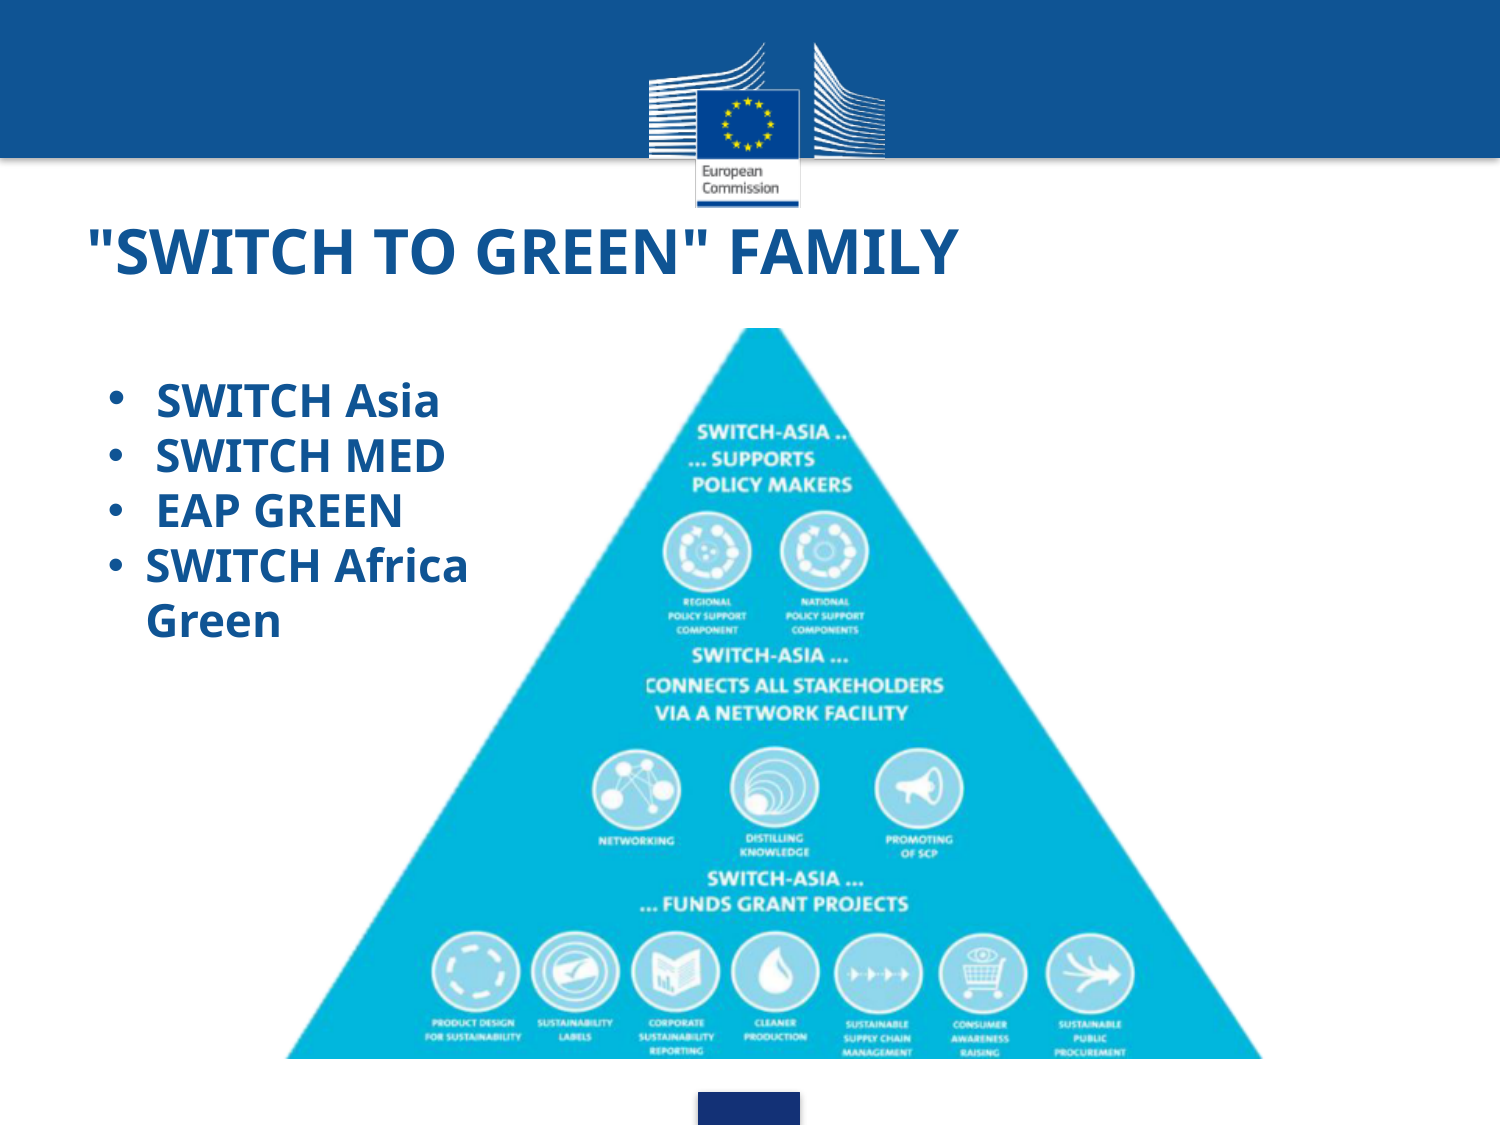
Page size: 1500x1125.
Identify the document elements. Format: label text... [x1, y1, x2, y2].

picture [264, 328, 1294, 1059]
text_box "SWITCH TO GREEN" FAMILY [70, 210, 1312, 288]
picture [649, 42, 885, 208]
text_box SWITCH Asia SWITCH MED EAP GREEN SWITCH Africa Green [93, 359, 259, 710]
